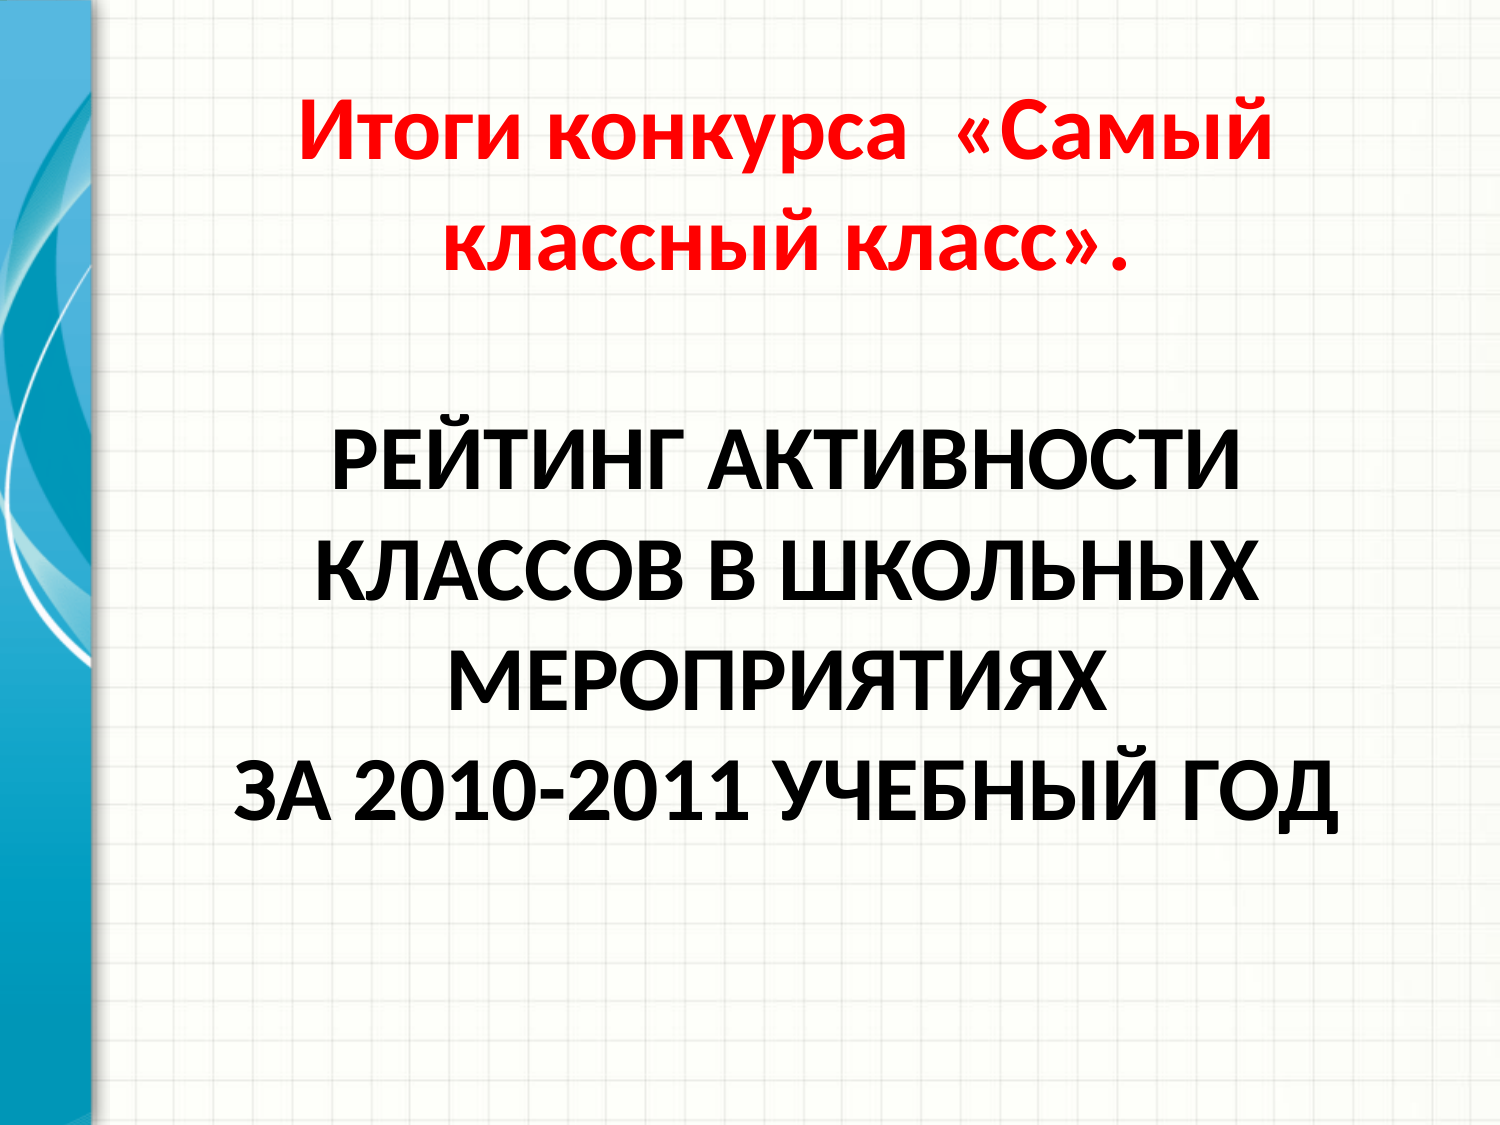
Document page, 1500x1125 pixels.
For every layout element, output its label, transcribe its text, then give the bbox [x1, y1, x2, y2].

title Итоги конкурса «Самый классный класс». РЕЙТИНГ АКТИВНОСТИ КЛАССОВ В ШКОЛЬНЫХ МЕРОПРИЯТИЯХ ЗА 2010-2011 УЧЕБНЫЙ ГОД [125, 44, 1450, 973]
picture [0, 0, 1500, 1125]
